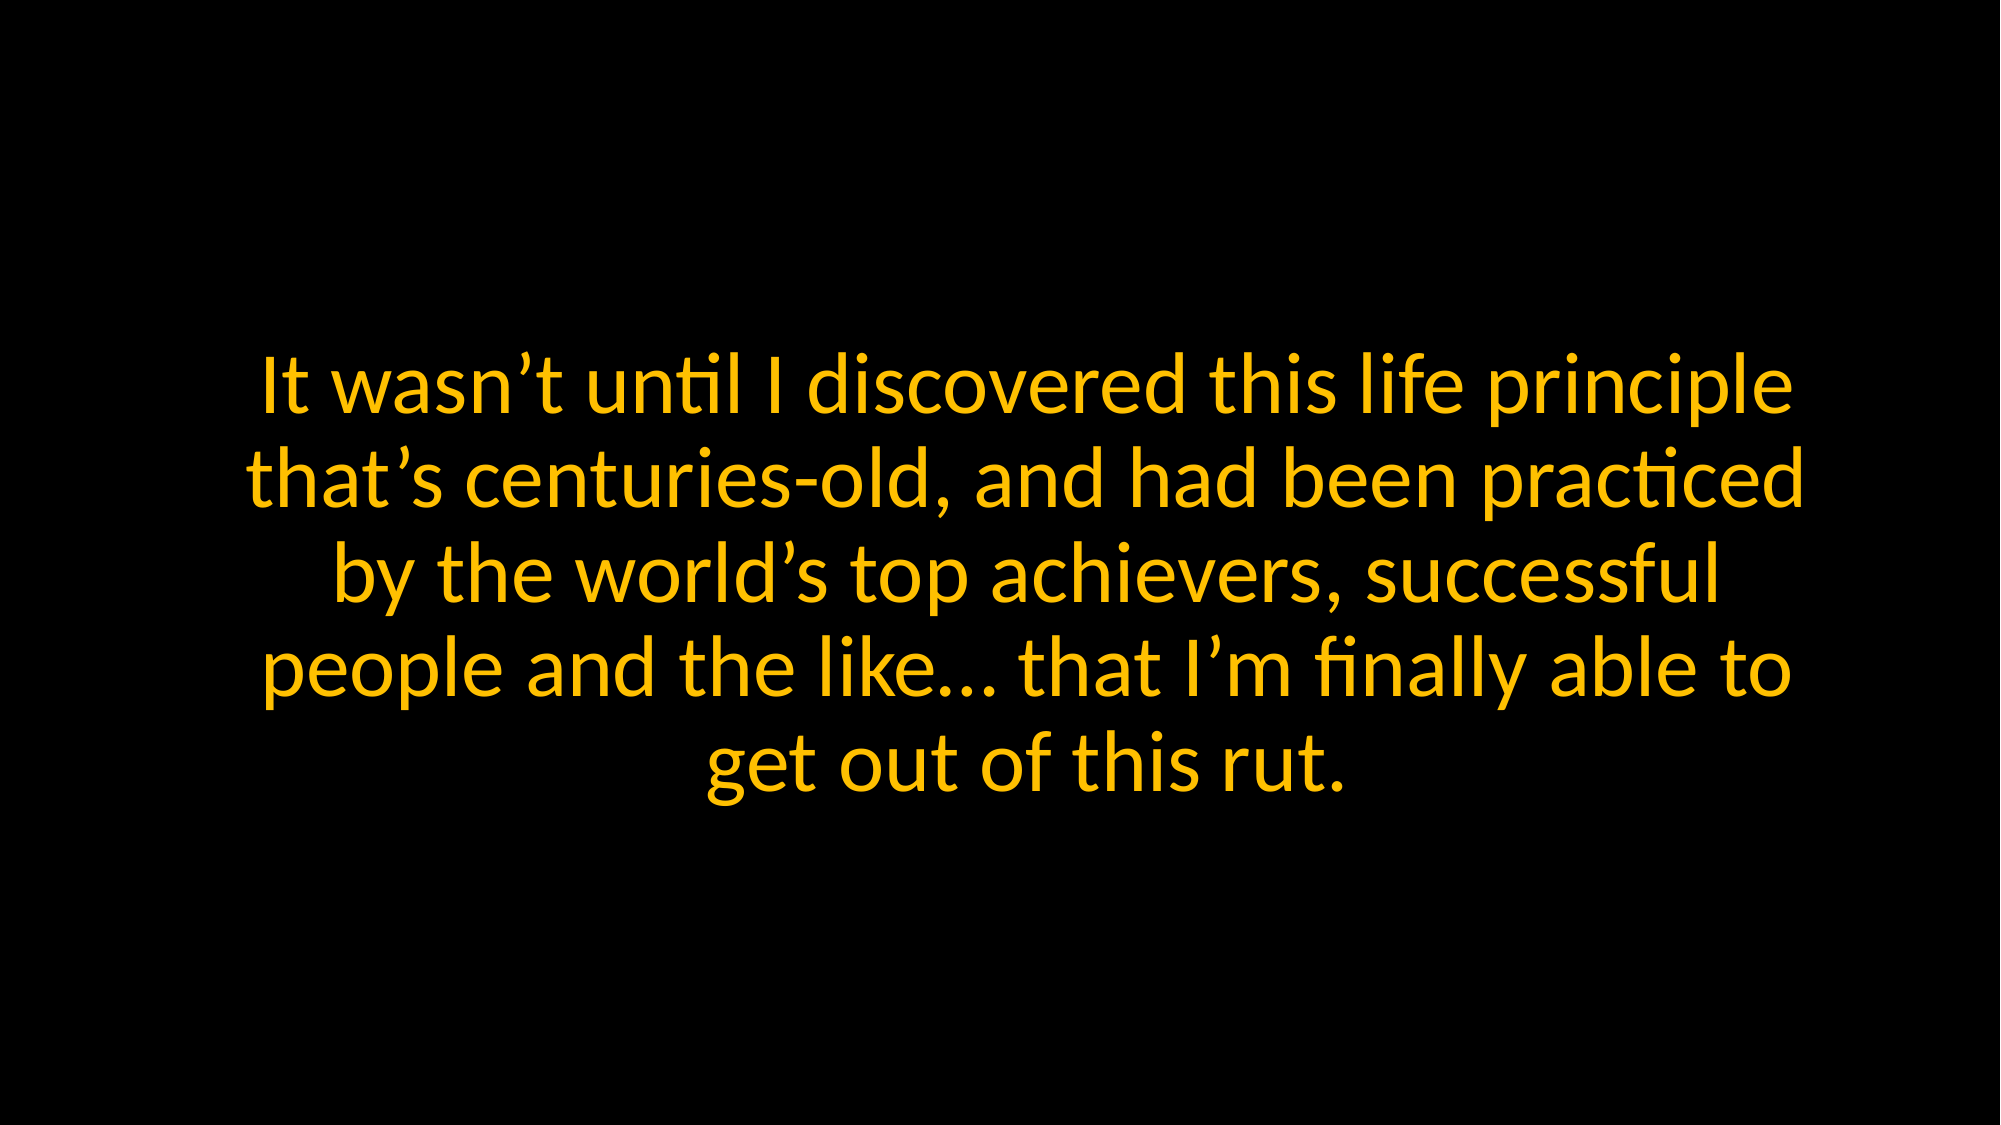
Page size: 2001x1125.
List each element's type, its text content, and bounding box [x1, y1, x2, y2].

list It wasn’t until I discovered this life principle that’s centuries-old, and had been practiced by the world’s top achievers, successful people and the like… that I’m finally able to get out of this rut. [229, 329, 1825, 477]
